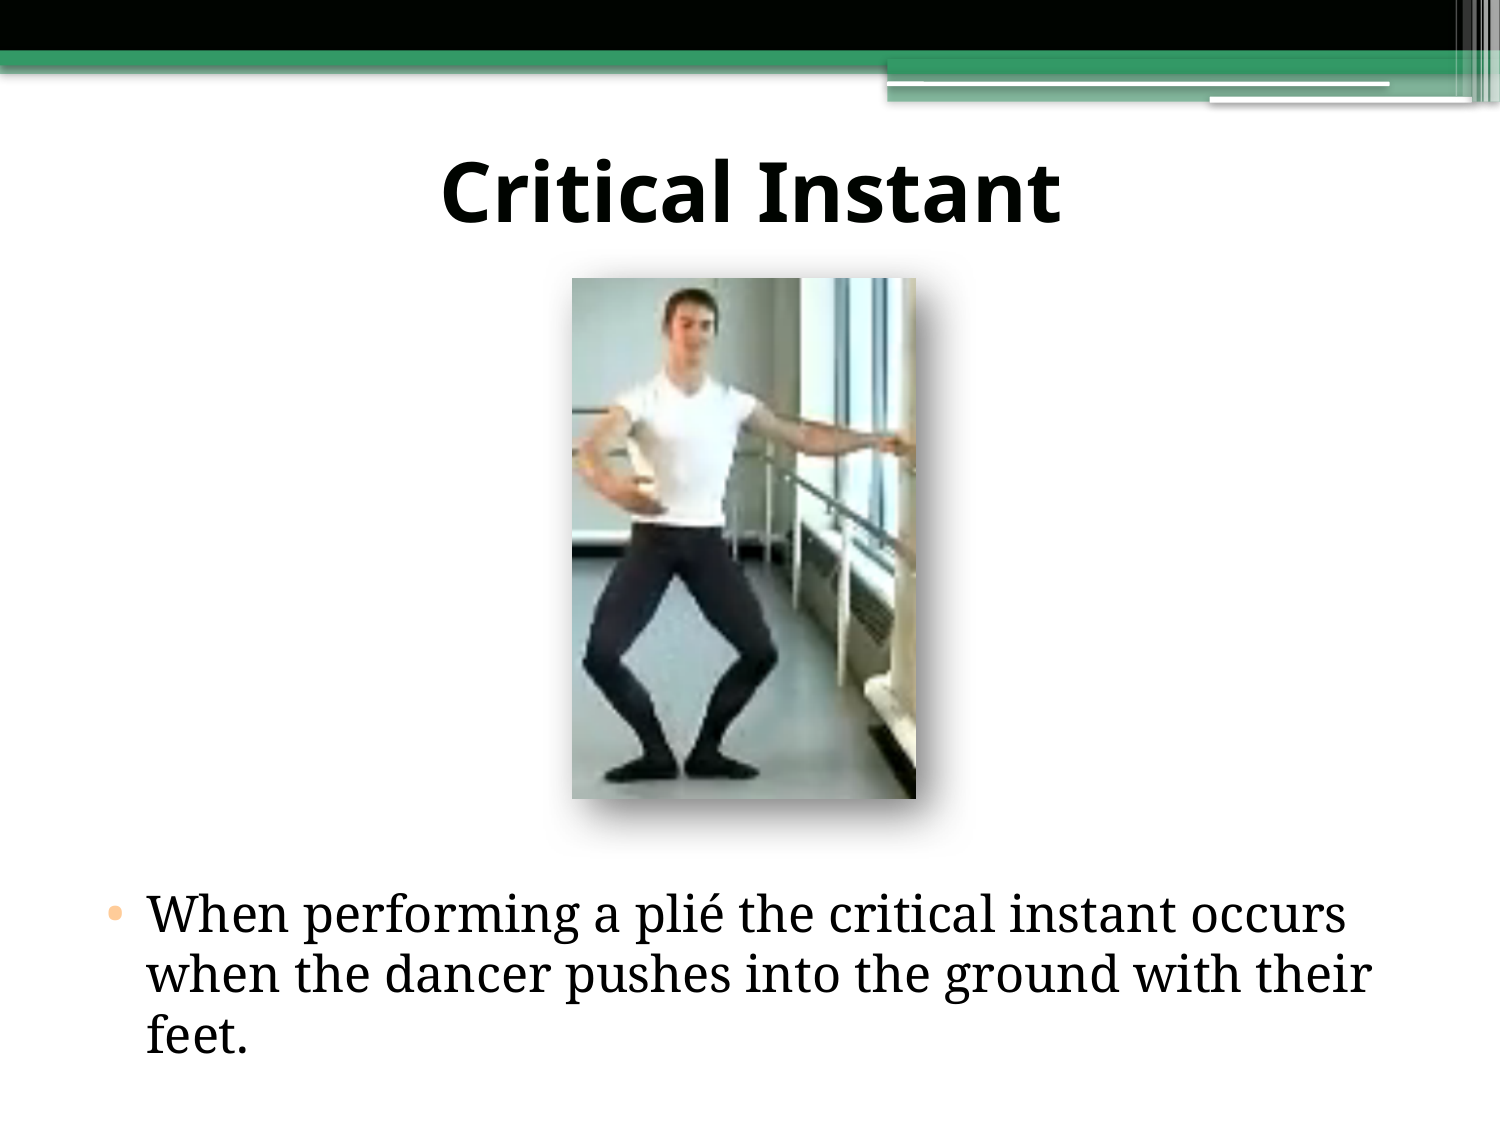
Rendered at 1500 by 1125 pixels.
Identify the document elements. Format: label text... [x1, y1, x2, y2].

picture [572, 278, 916, 799]
list When performing a plié the critical instant occurs when the dancer pushes into the ground with their feet. [75, 278, 1425, 1079]
title Critical Instant [76, 101, 1427, 277]
